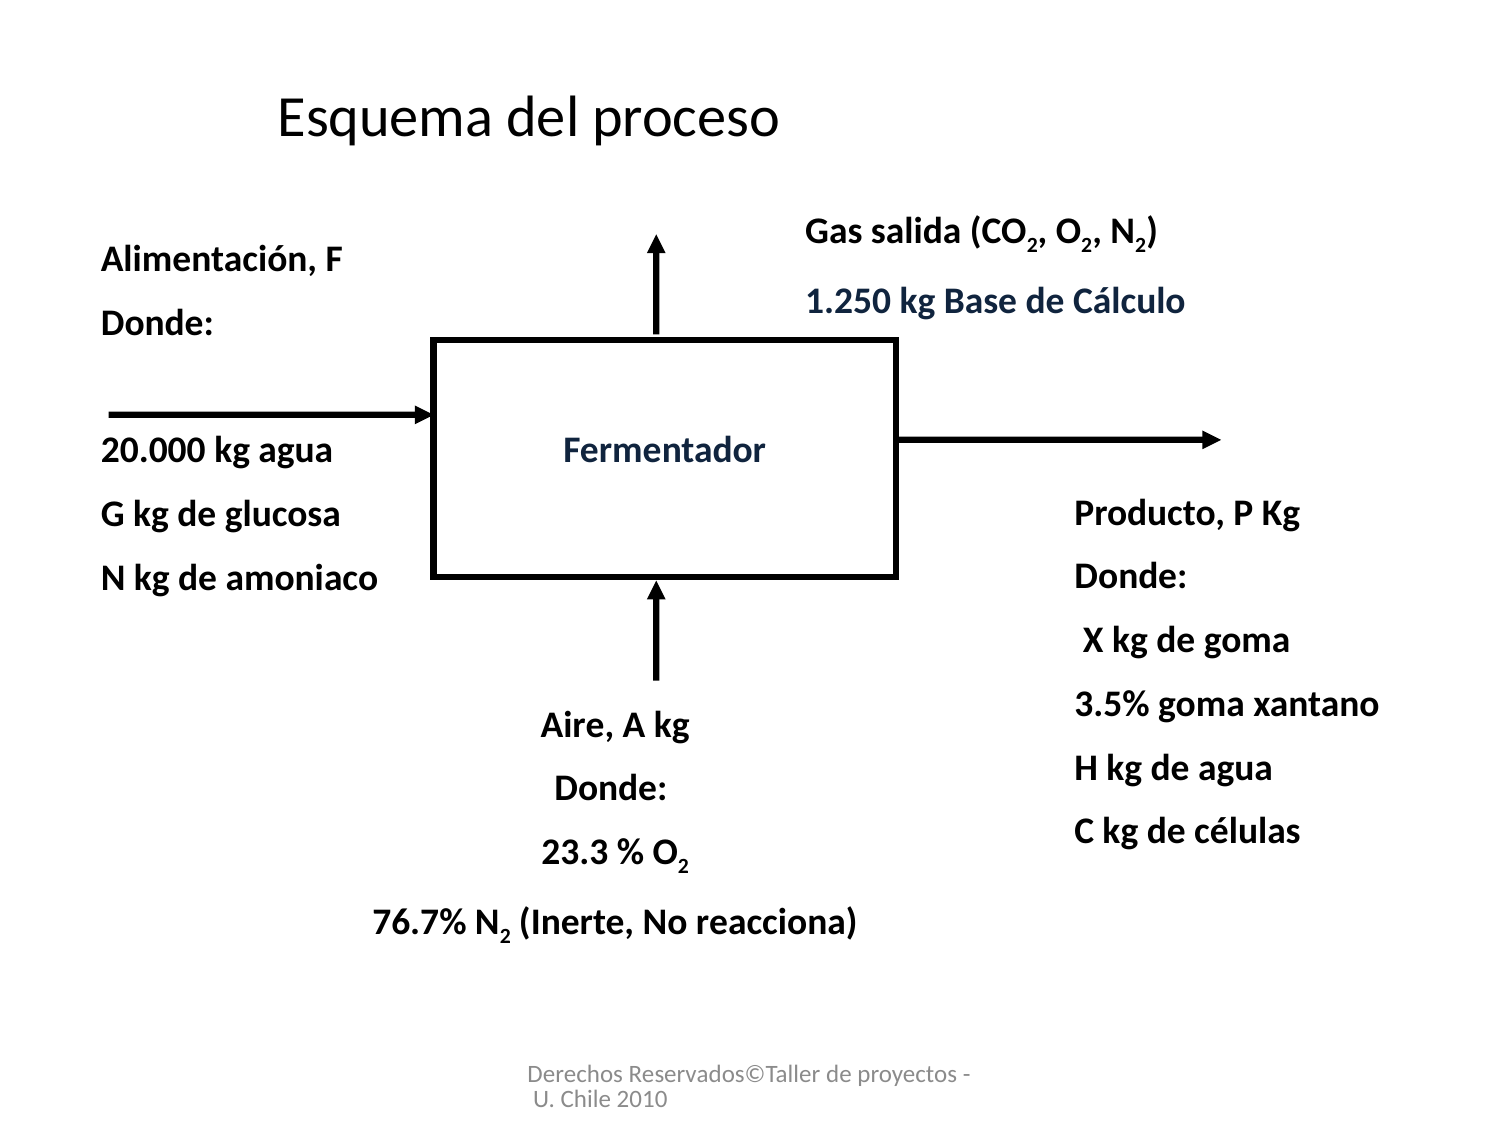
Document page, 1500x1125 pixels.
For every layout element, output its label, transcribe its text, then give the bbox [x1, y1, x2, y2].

text_box Esquema del proceso [262, 70, 796, 156]
footer Derechos Reservados©Taller de proyectos - U. Chile 2010 [512, 1042, 988, 1103]
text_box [34, 198, 1459, 980]
